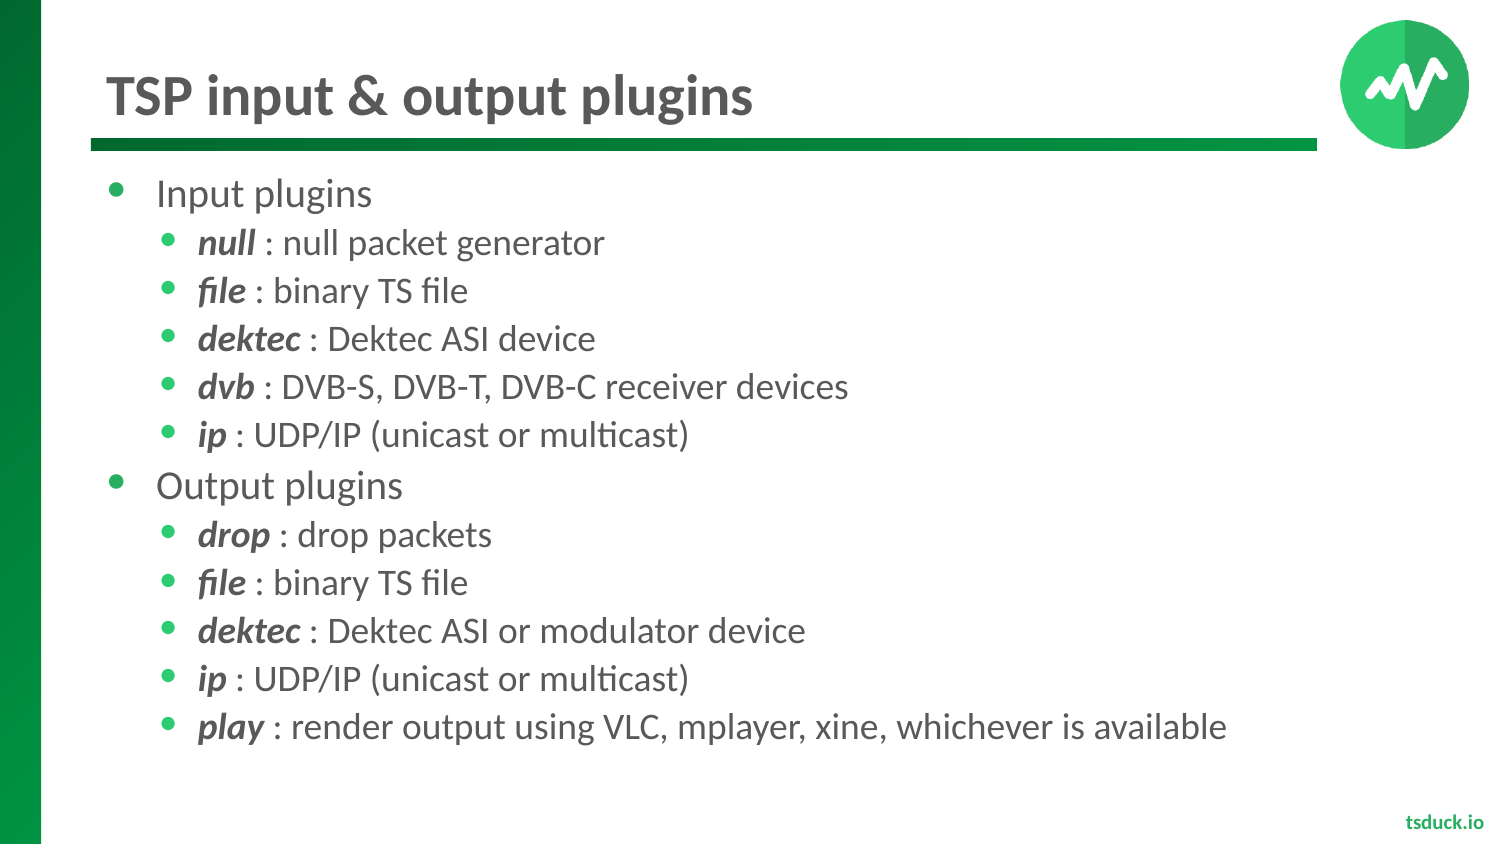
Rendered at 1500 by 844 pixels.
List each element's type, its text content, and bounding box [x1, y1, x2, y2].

title TSP input & output plugins [91, 38, 1333, 146]
list Input plugins null : null packet generator file : binary TS file dektec : Dektec ASI device dvb : DVB-S, DVB-T, DVB-C receiver devices ip : UDP/IP (unicast or multicast) Output plugins drop : drop packets file : binary TS file dektec : Dektec ASI or modulator device ip : UDP/IP (unicast or multicast) play : render output using VLC, mplayer, xine, whichever is available [91, 164, 1454, 759]
picture [1340, 20, 1469, 149]
